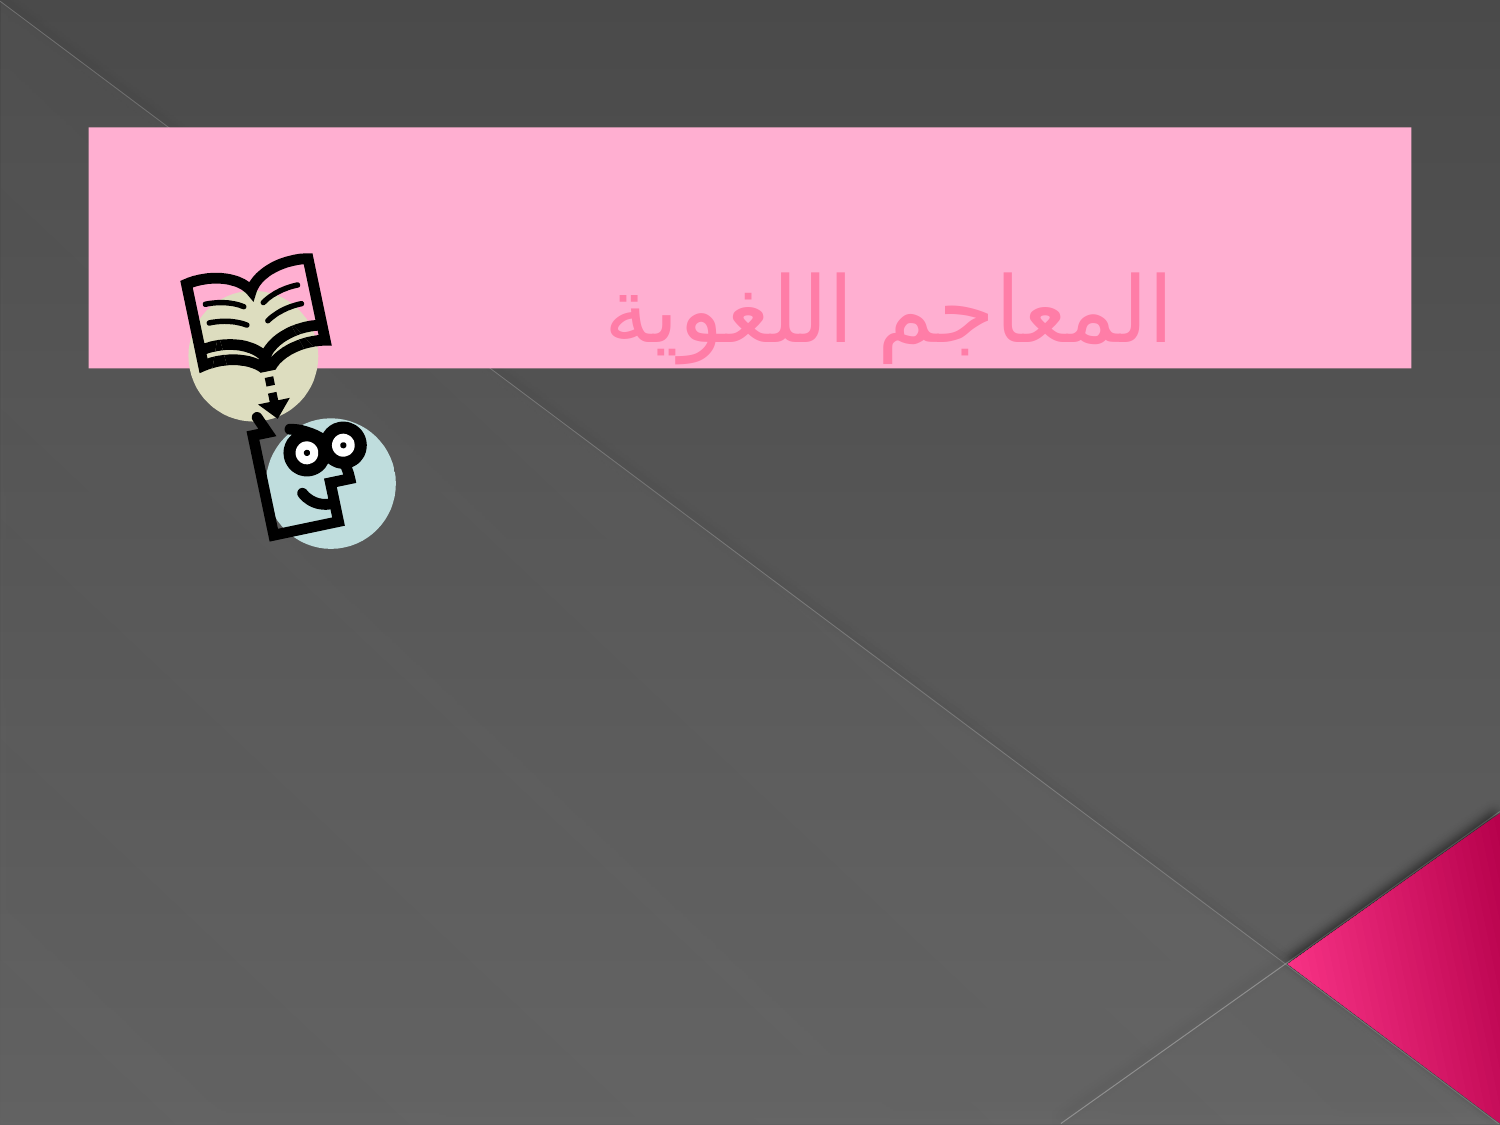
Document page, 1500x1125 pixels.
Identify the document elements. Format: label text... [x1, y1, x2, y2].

title المعاجم اللغوية [88, 127, 1412, 369]
picture [199, 258, 380, 556]
